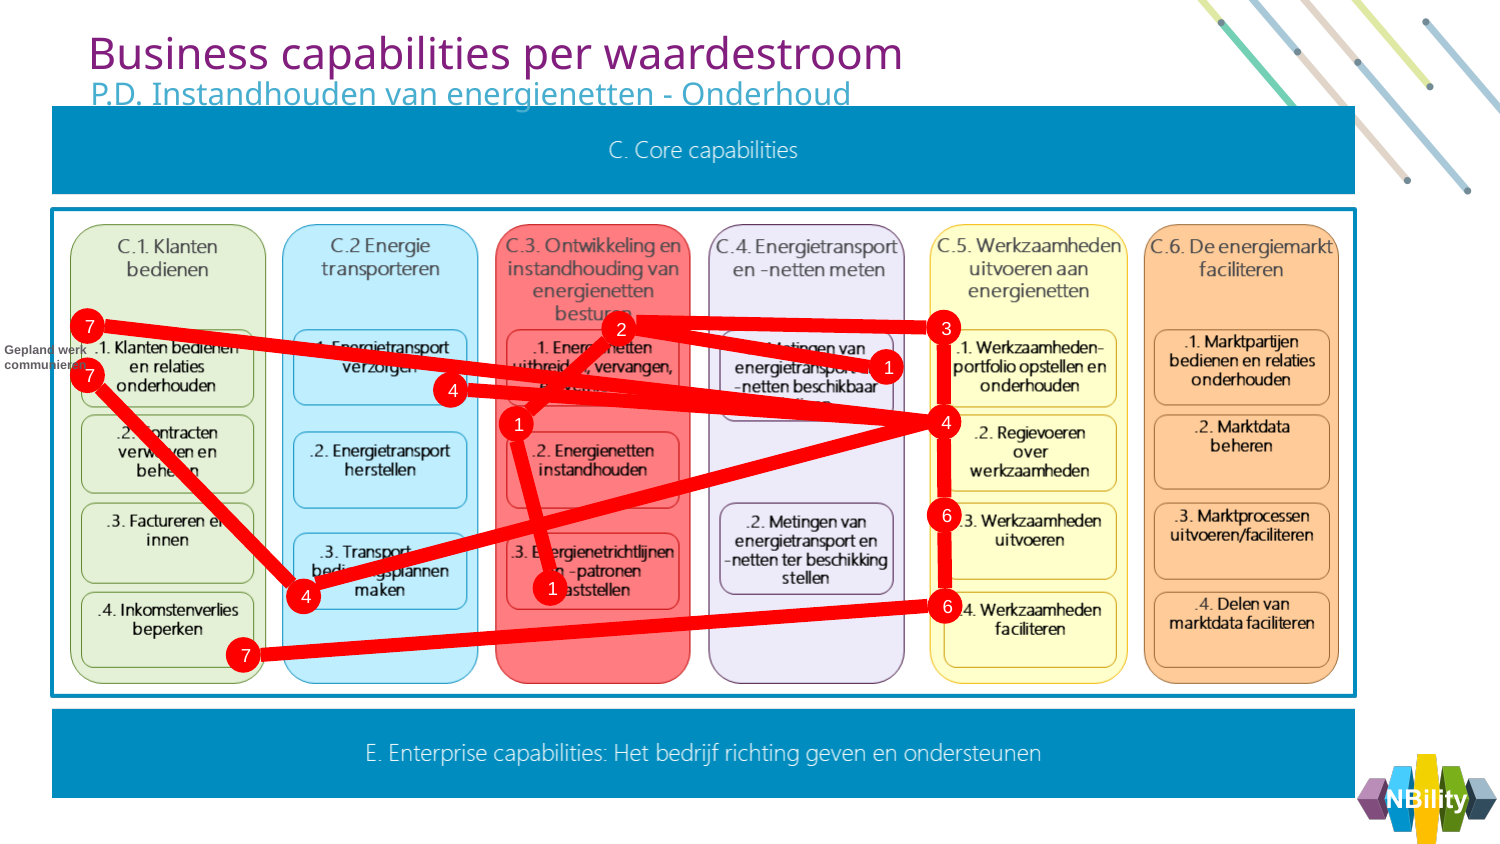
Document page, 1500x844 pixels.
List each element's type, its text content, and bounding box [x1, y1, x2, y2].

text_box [104, 325, 930, 422]
text_box [0, 0, 1500, 844]
text_box Business capabilities per waardestroom [87, 20, 1181, 80]
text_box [636, 328, 869, 367]
picture [661, 147, 666, 157]
picture [452, 750, 457, 760]
picture [553, 750, 557, 760]
picture [915, 750, 920, 760]
picture [50, 698, 1499, 844]
picture [748, 147, 753, 157]
text_box Gepland werk communieren [0, 334, 50, 380]
text_box P.D. Instandhouden van energienetten - Onderhoud [90, 66, 1223, 100]
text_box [315, 421, 930, 584]
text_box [99, 387, 292, 584]
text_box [260, 605, 928, 655]
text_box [467, 389, 927, 422]
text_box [636, 321, 927, 328]
picture [50, 105, 1357, 208]
picture [53, 212, 1352, 693]
